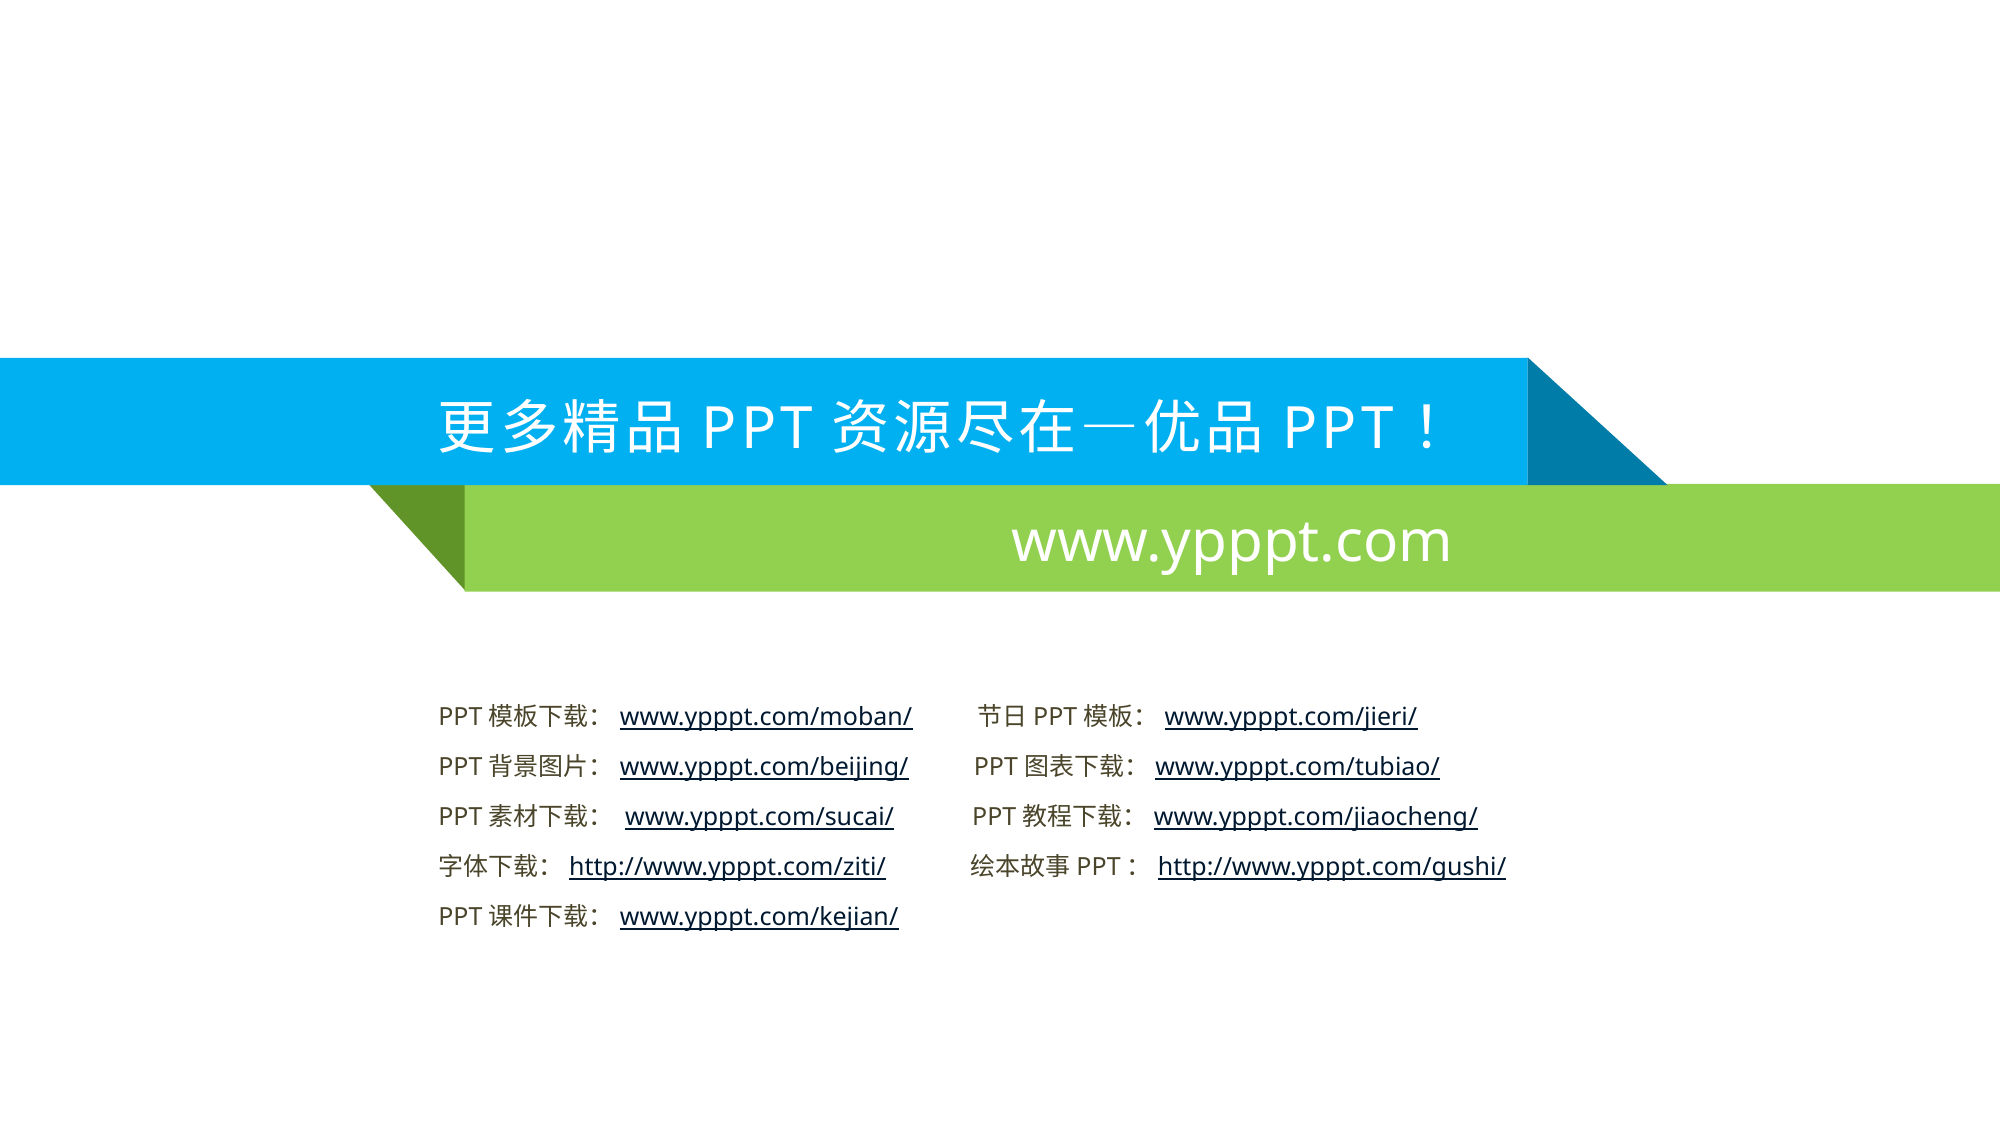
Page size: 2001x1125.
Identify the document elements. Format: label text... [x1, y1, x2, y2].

text_box [368, 486, 463, 590]
text_box PPT模板下载：www.ypppt.com/moban/ 节日PPT模板：www.ypppt.com/jieri/ PPT背景图片：www.ypppt.com/beijing/ PPT图表下载：www.ypppt.com/tubiao/ PPT素材下载： www.ypppt.com/sucai/ PPT教程下载：www.ypppt.com/jiaocheng/ 字体下载：http://www.ypppt.com/ziti/ 绘本故事PPT：http://www.ypppt.com/gushi/ PPT课件下载：www.ypppt.com/kejian/ [423, 643, 1557, 977]
text_box www.ypppt.com [463, 483, 2000, 593]
text_box 更多精品PPT资源尽在—优品PPT！ [0, 357, 1526, 486]
text_box [1526, 354, 1671, 487]
